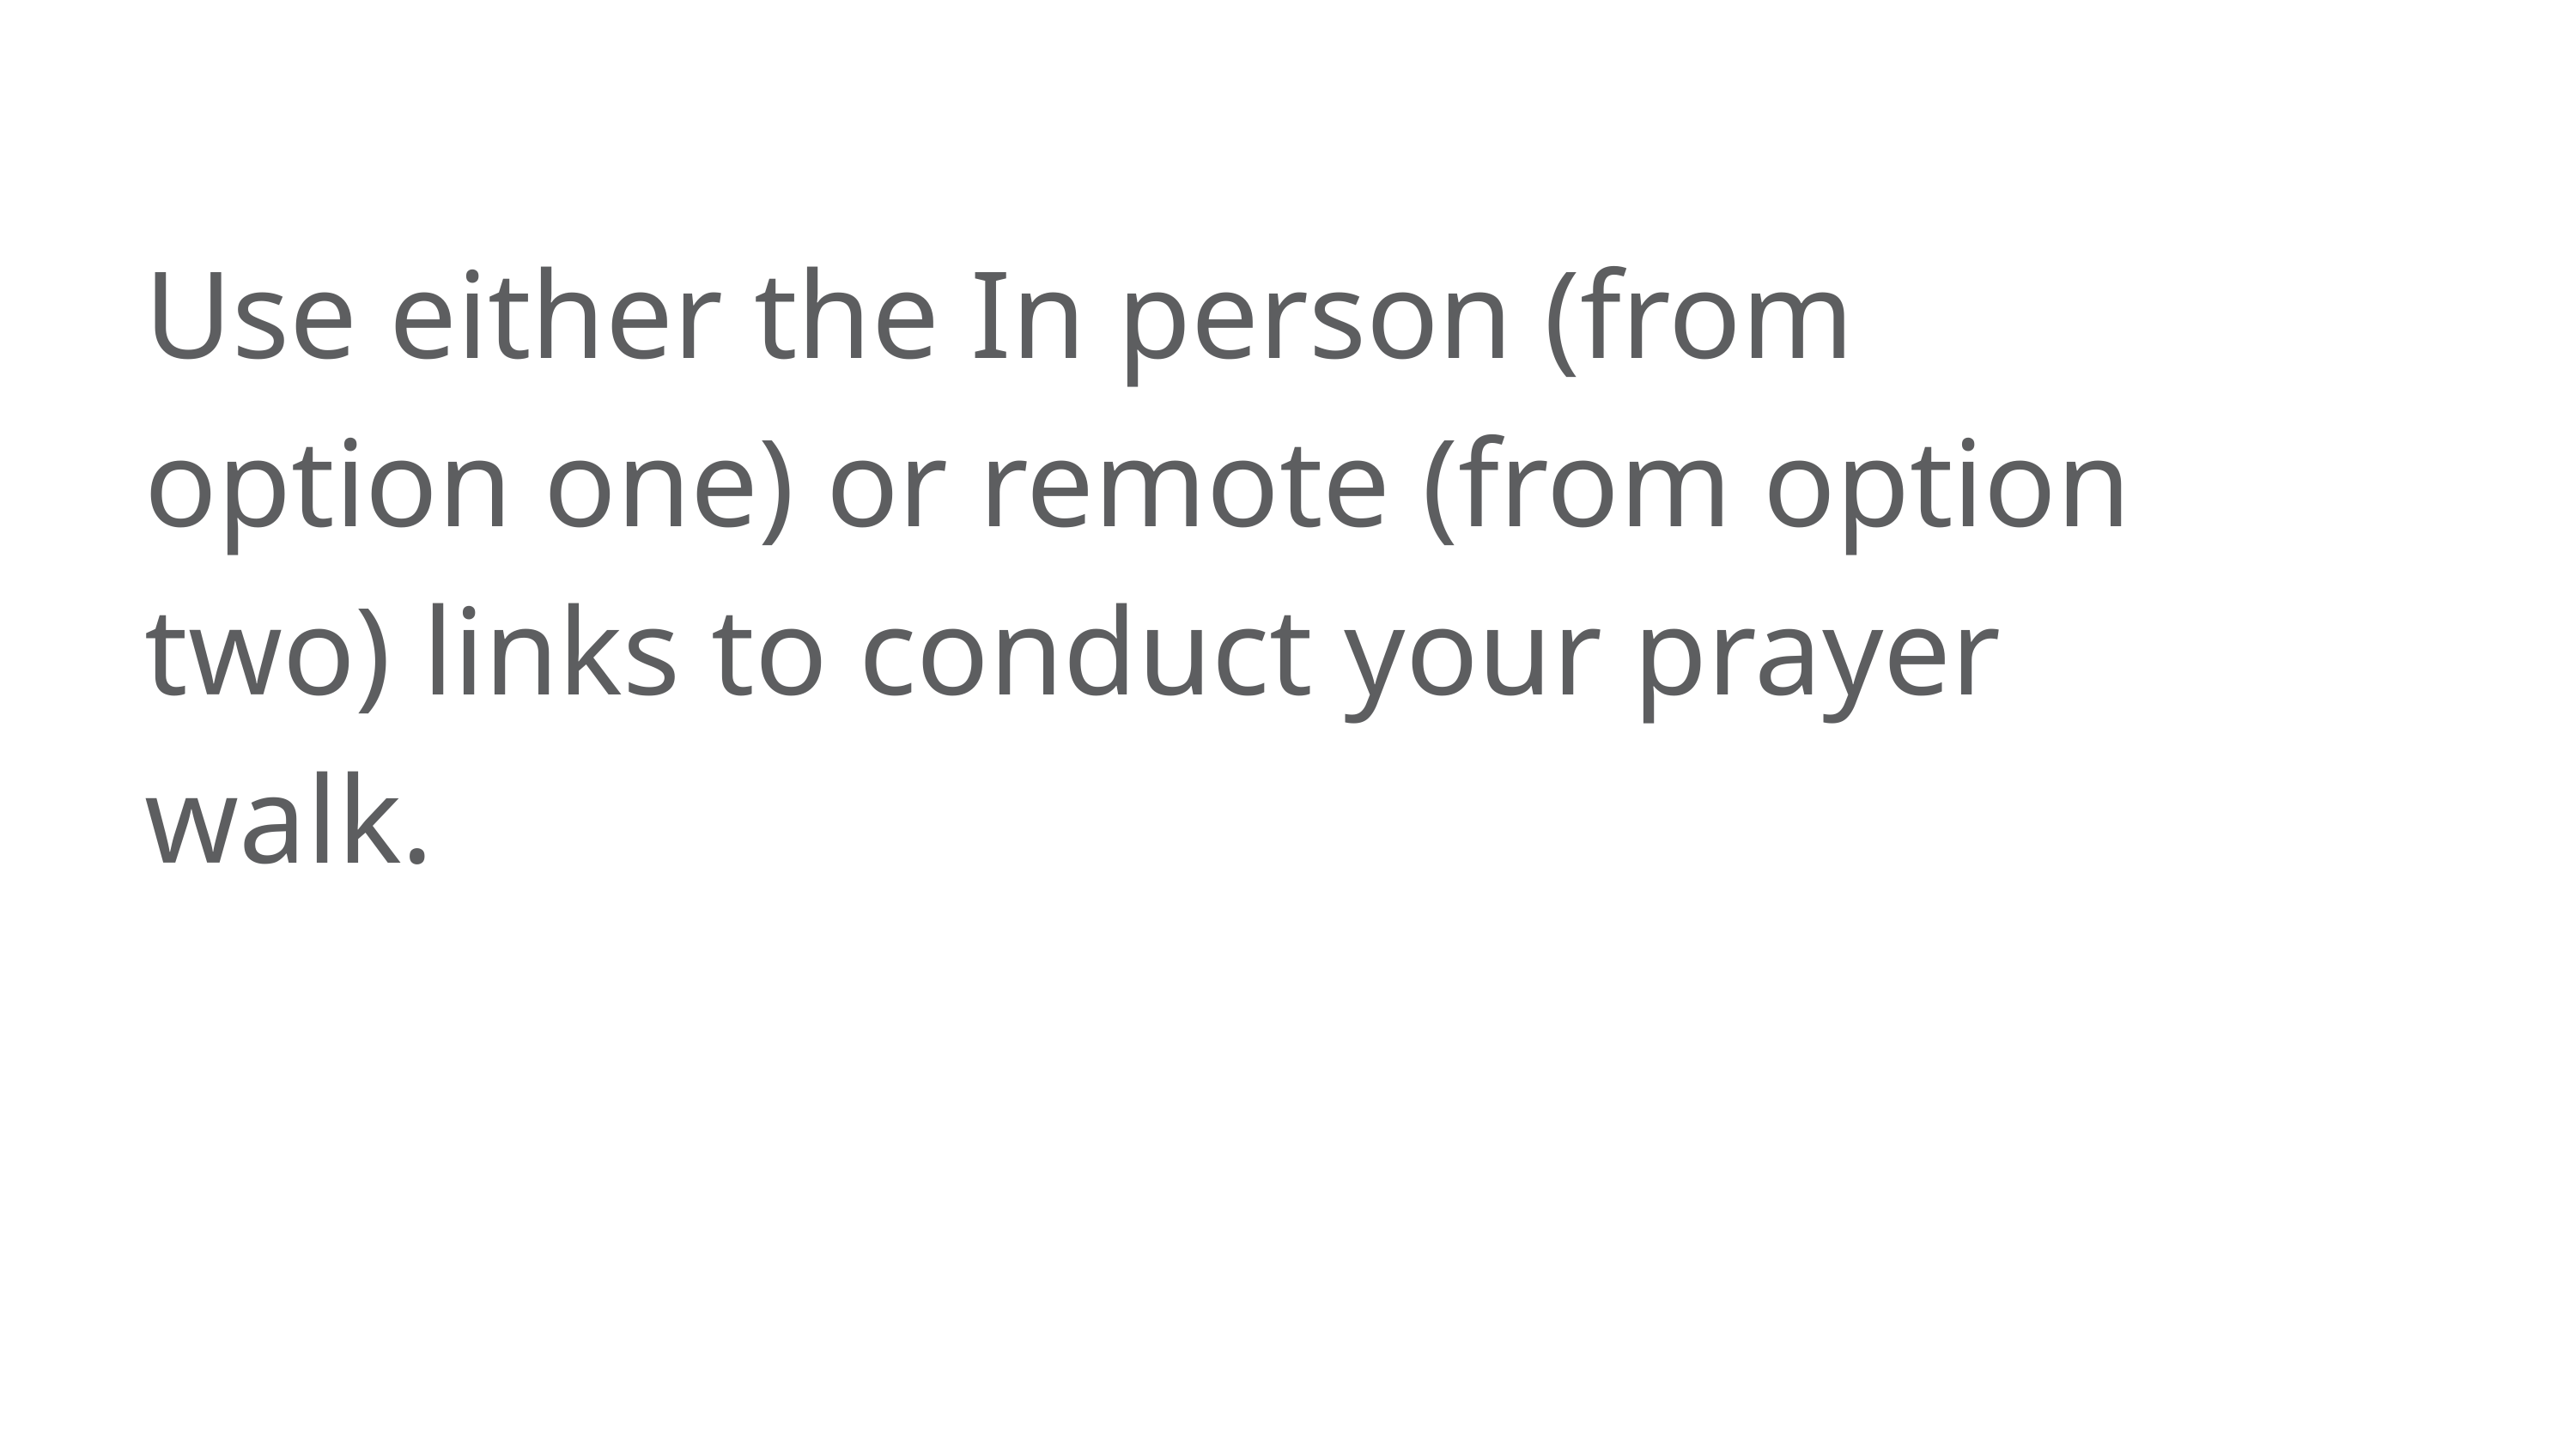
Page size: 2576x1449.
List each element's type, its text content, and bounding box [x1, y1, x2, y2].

text_box Use either the In person (from option one) or remote (from option two) links to conduct your prayer walk. [144, 214, 2243, 888]
